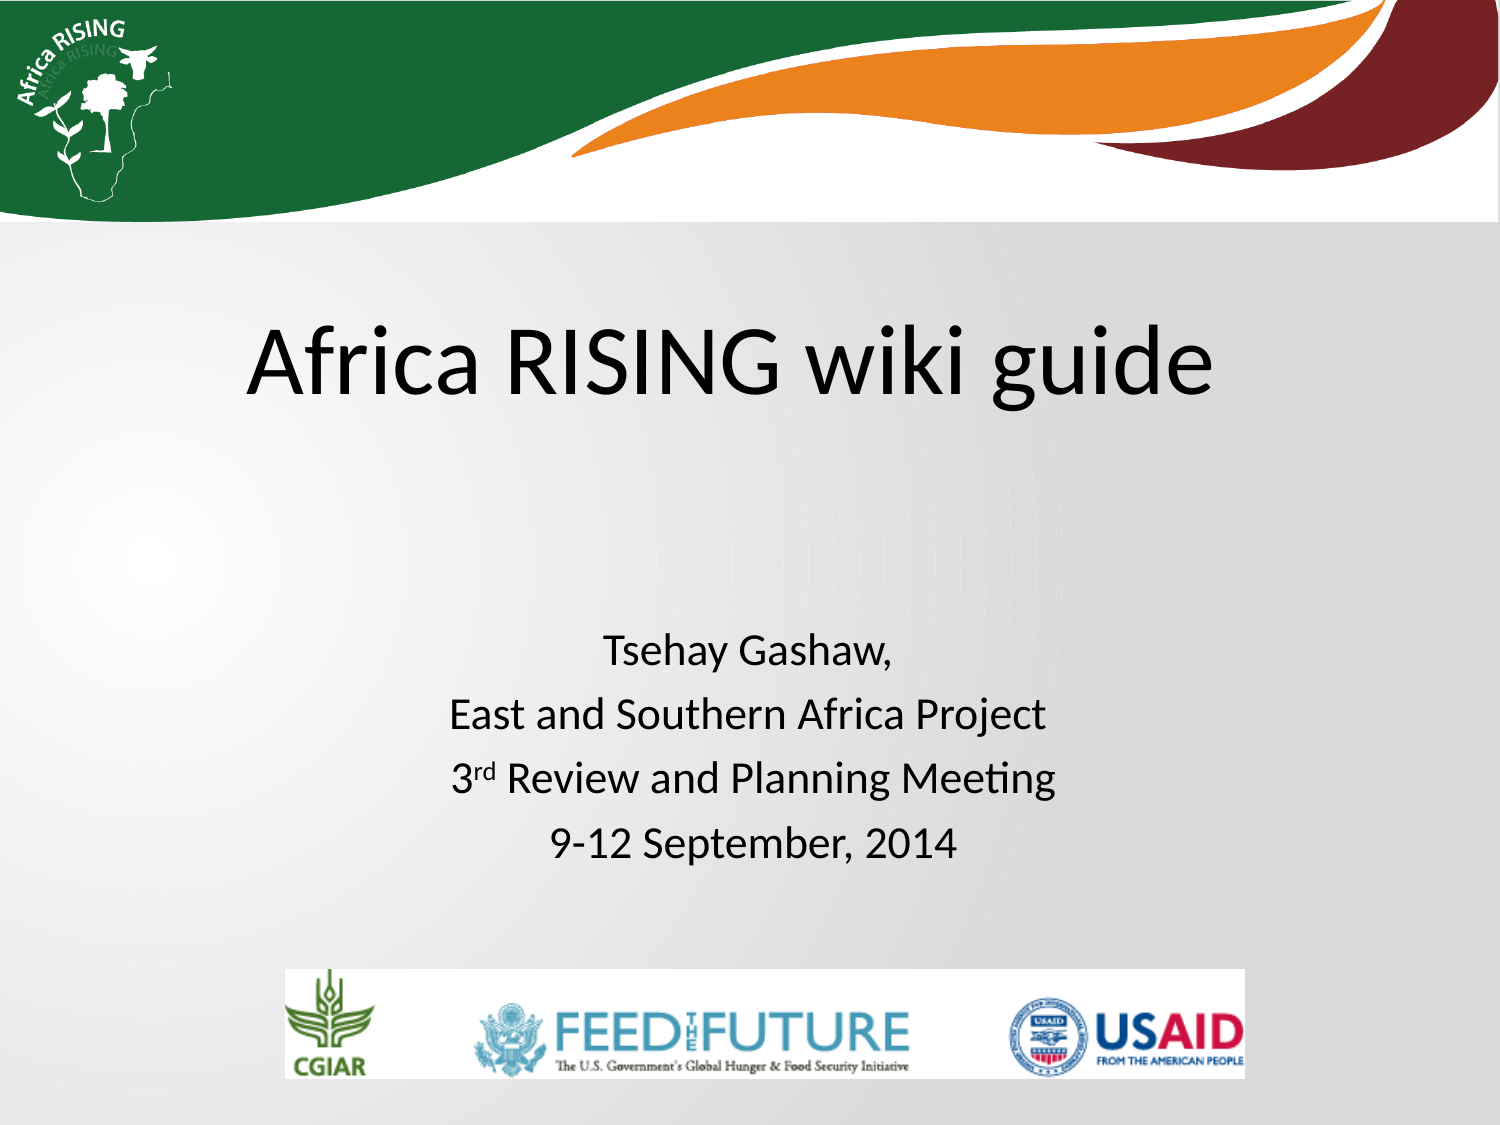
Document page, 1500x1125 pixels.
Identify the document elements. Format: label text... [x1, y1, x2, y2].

picture [285, 969, 1245, 1079]
list Tsehay Gashaw, East and Southern Africa Project 3rd Review and Planning Meeting 9-12 September, 2014 [312, 612, 1176, 925]
list Africa RISING wiki guide [137, 287, 1307, 475]
picture [0, 0, 1499, 222]
